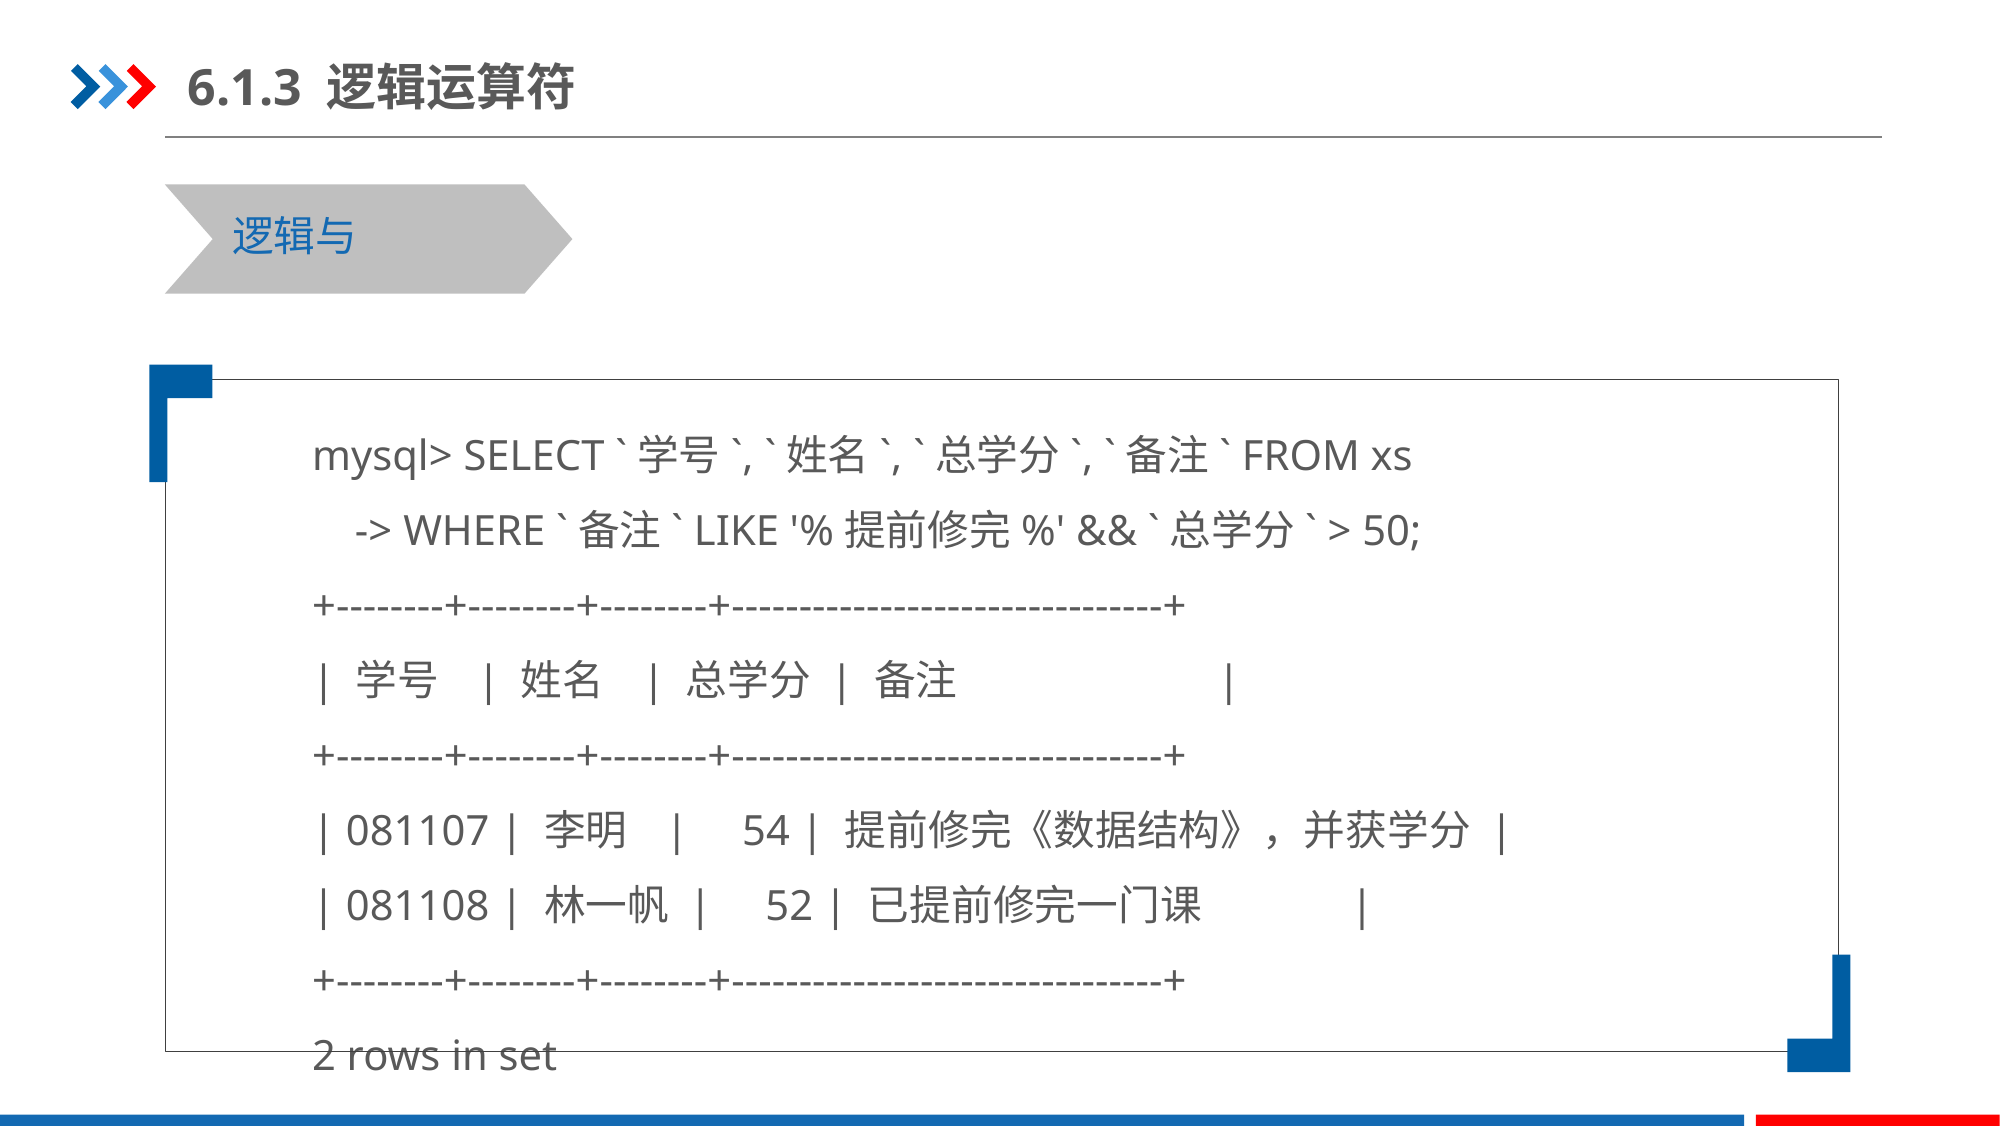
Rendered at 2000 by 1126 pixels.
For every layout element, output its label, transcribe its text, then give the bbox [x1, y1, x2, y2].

text_box [1785, 953, 1852, 1074]
text_box [147, 363, 215, 484]
text_box [163, 378, 1841, 1053]
text_box [164, 184, 573, 294]
text_box 逻辑与 [217, 202, 373, 267]
text_box 6.1.3 逻辑运算符 [187, 43, 827, 127]
